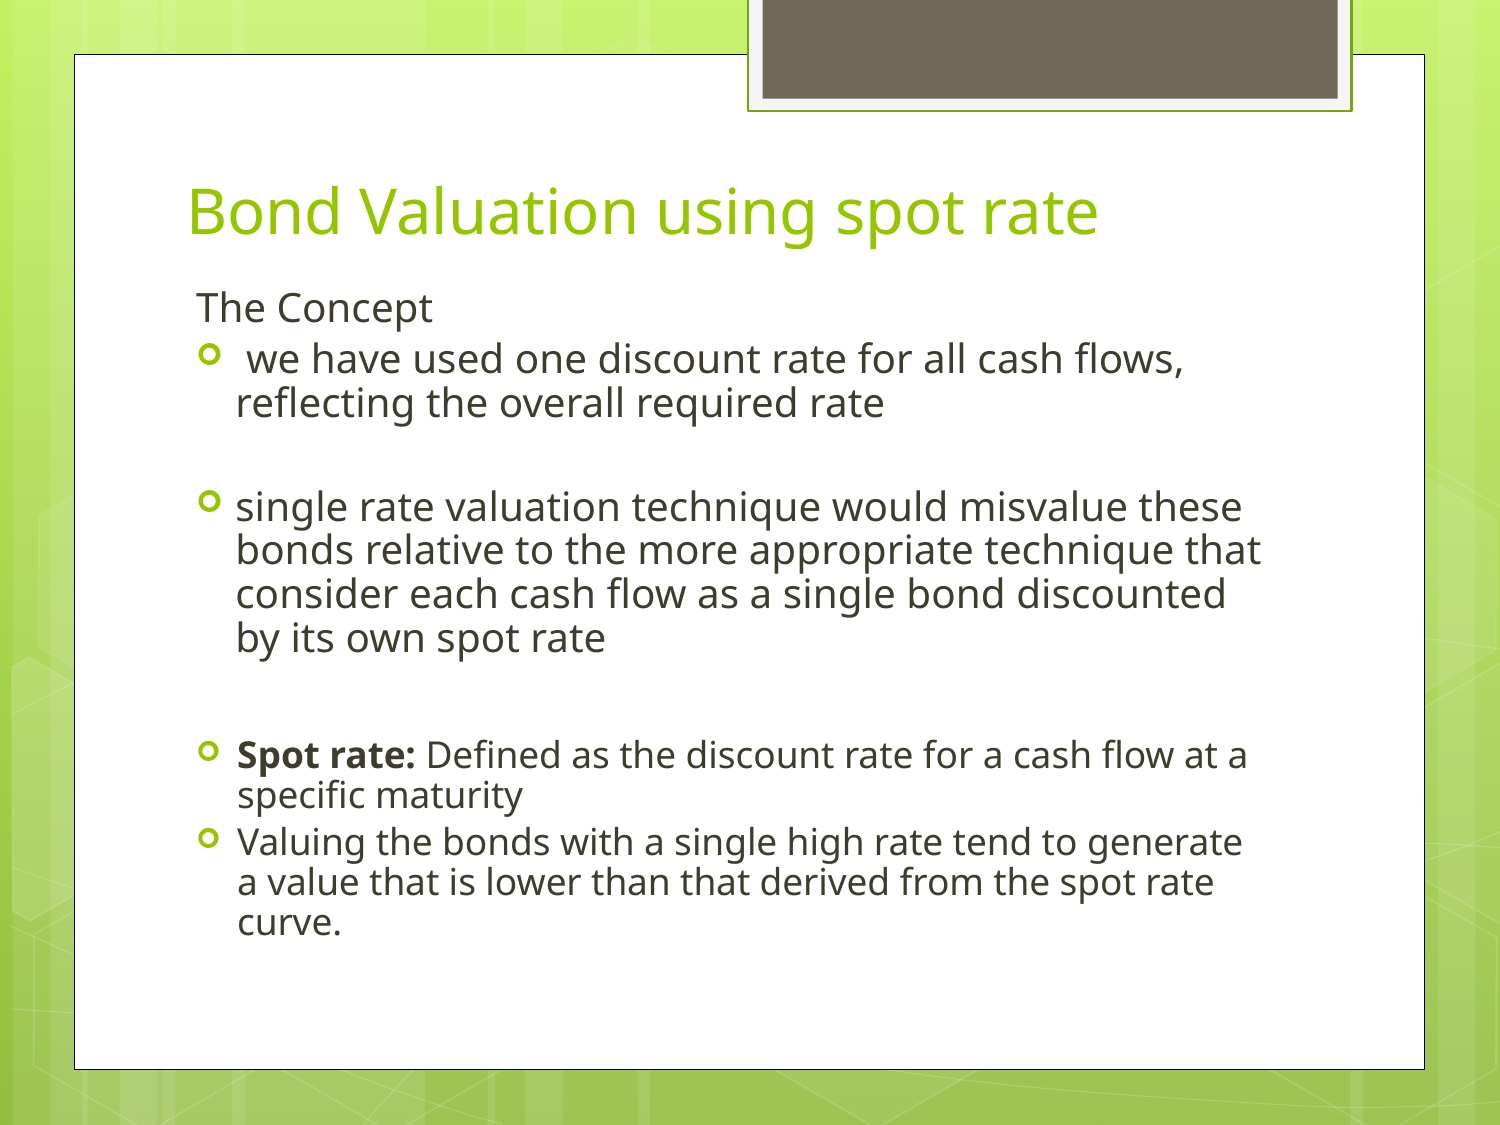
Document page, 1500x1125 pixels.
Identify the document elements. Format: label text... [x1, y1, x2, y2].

title Bond Valuation using spot rate [171, 161, 1324, 255]
list The Concept we have used one discount rate for all cash flows, reflecting the overall required rate single rate valuation technique would misvalue these bonds relative to the more appropriate technique that consider each cash flow as a single bond discounted by its own spot rate Spot rate: Defined as the discount rate for a cash flow at a specific maturity Valuing the bonds with a single high rate tend to generate a value that is lower than that derived from the spot rate curve. [171, 279, 1283, 957]
